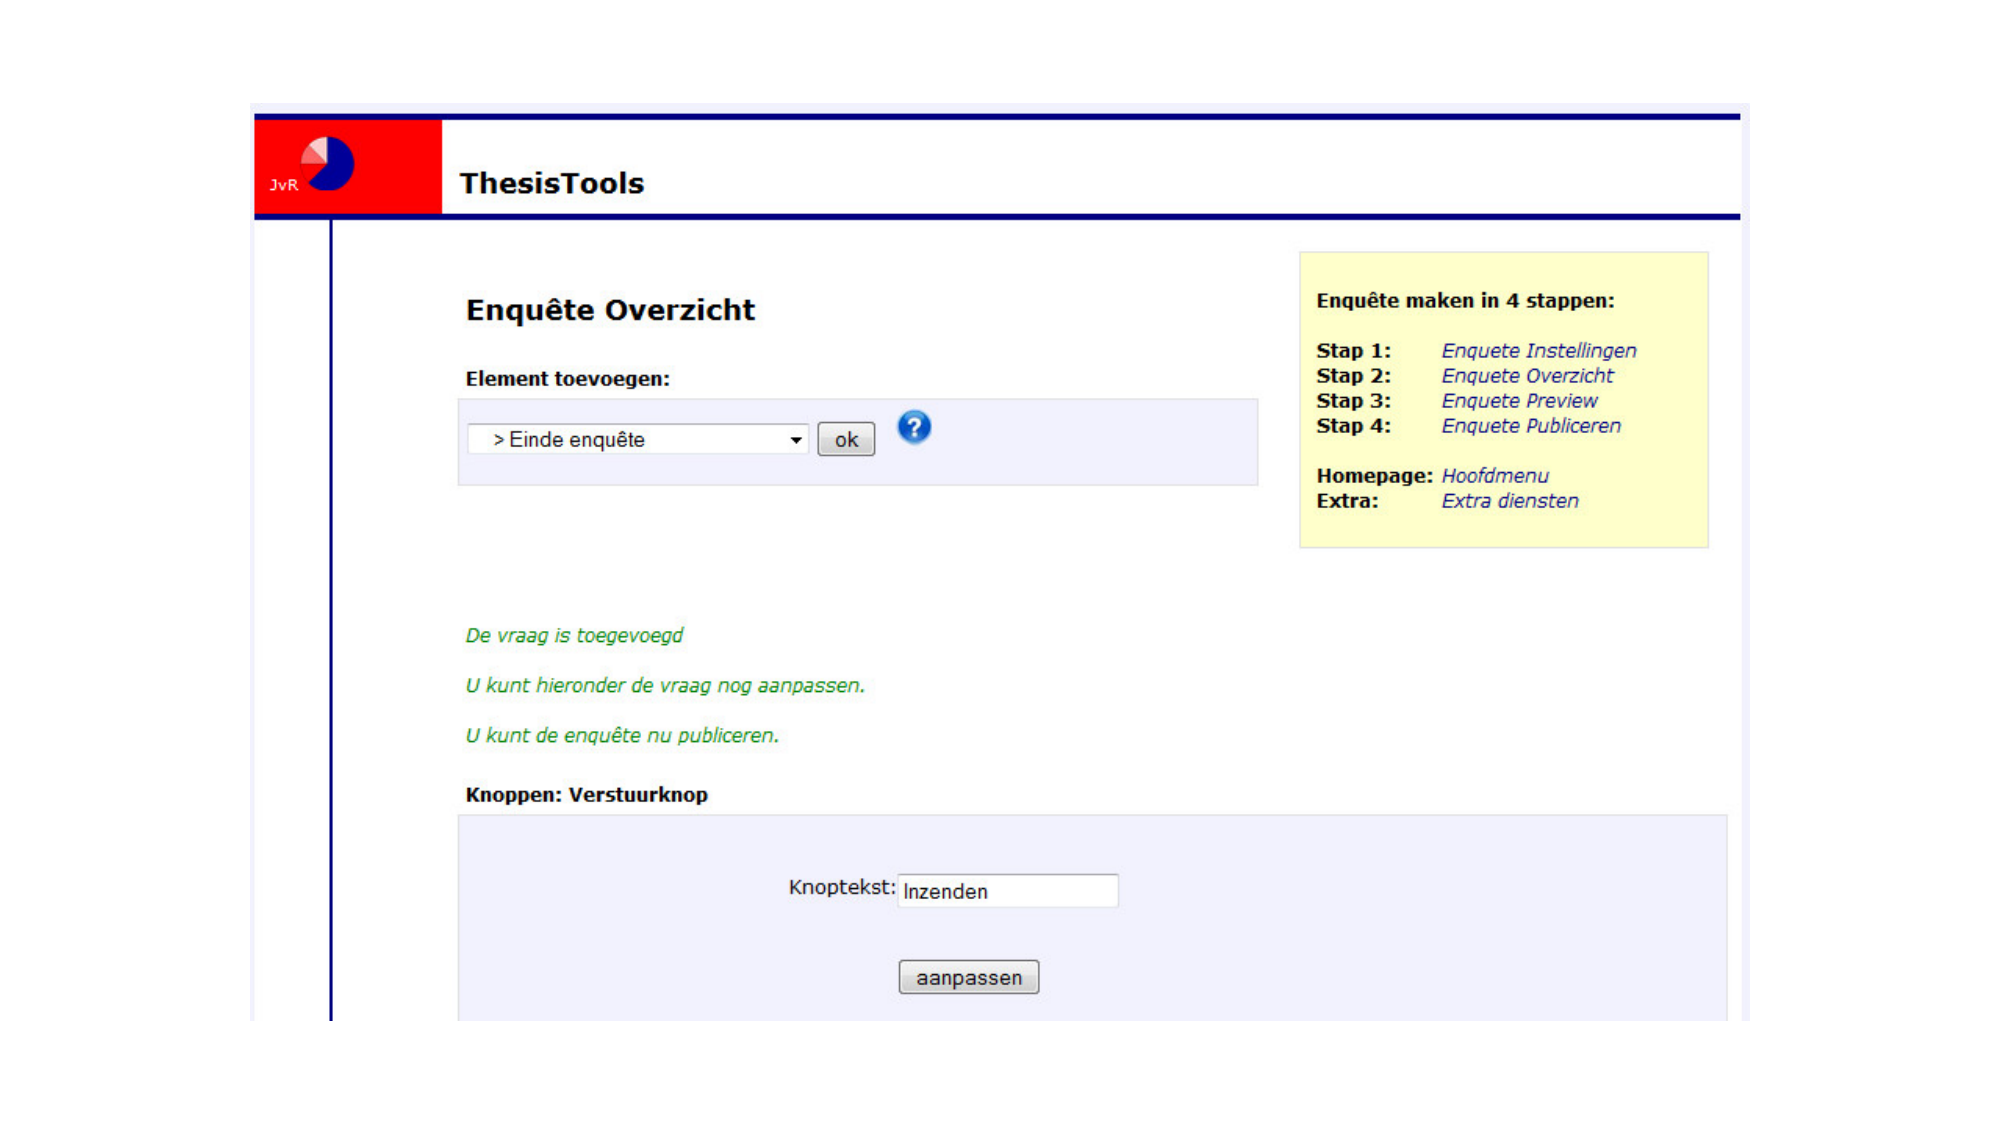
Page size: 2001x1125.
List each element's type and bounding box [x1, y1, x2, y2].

picture [250, 103, 1750, 1022]
